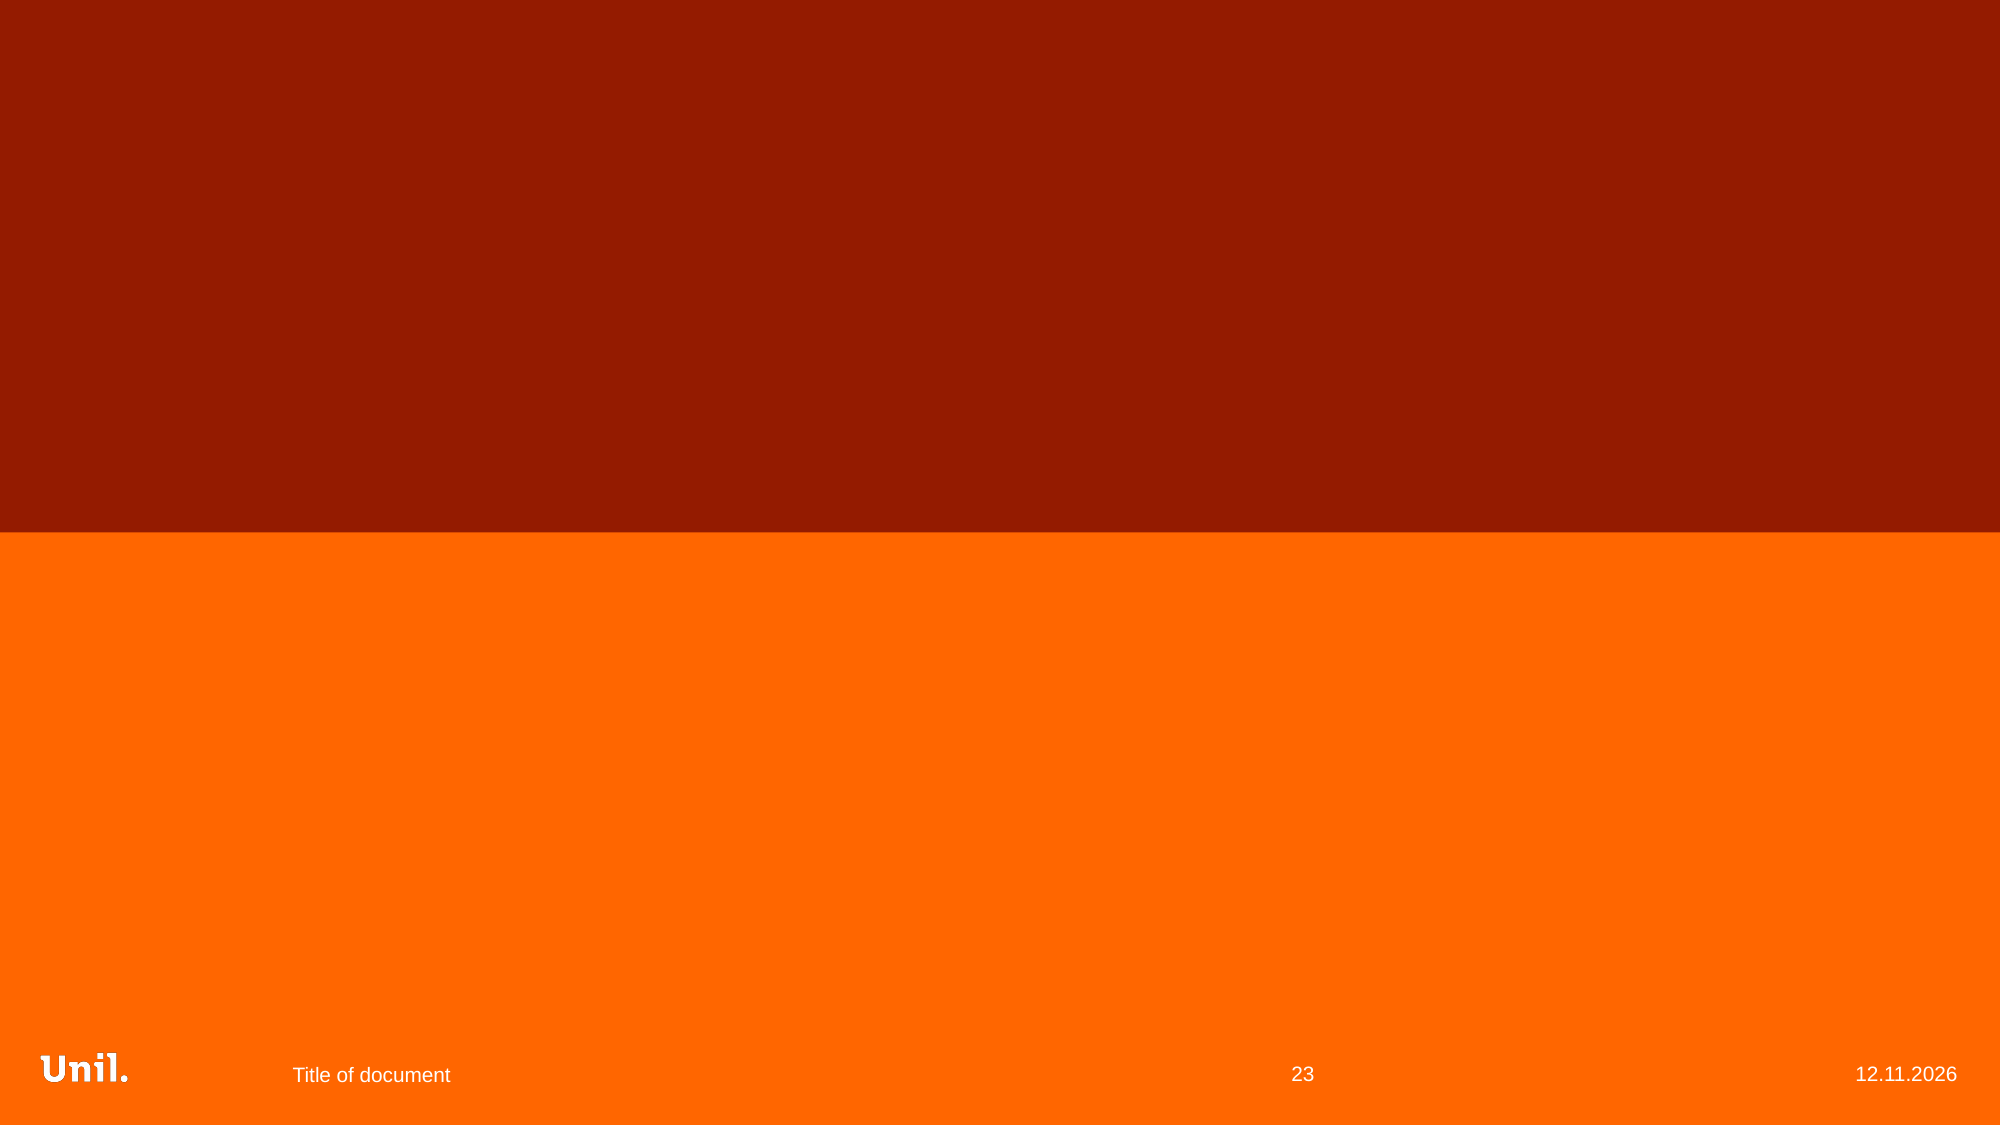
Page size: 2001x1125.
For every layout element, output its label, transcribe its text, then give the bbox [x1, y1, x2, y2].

picture [27, 1042, 141, 1095]
slide_number 23 [1250, 1037, 1355, 1086]
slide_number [1789, 1026, 1958, 1086]
footer Title of document [292, 1011, 1048, 1087]
